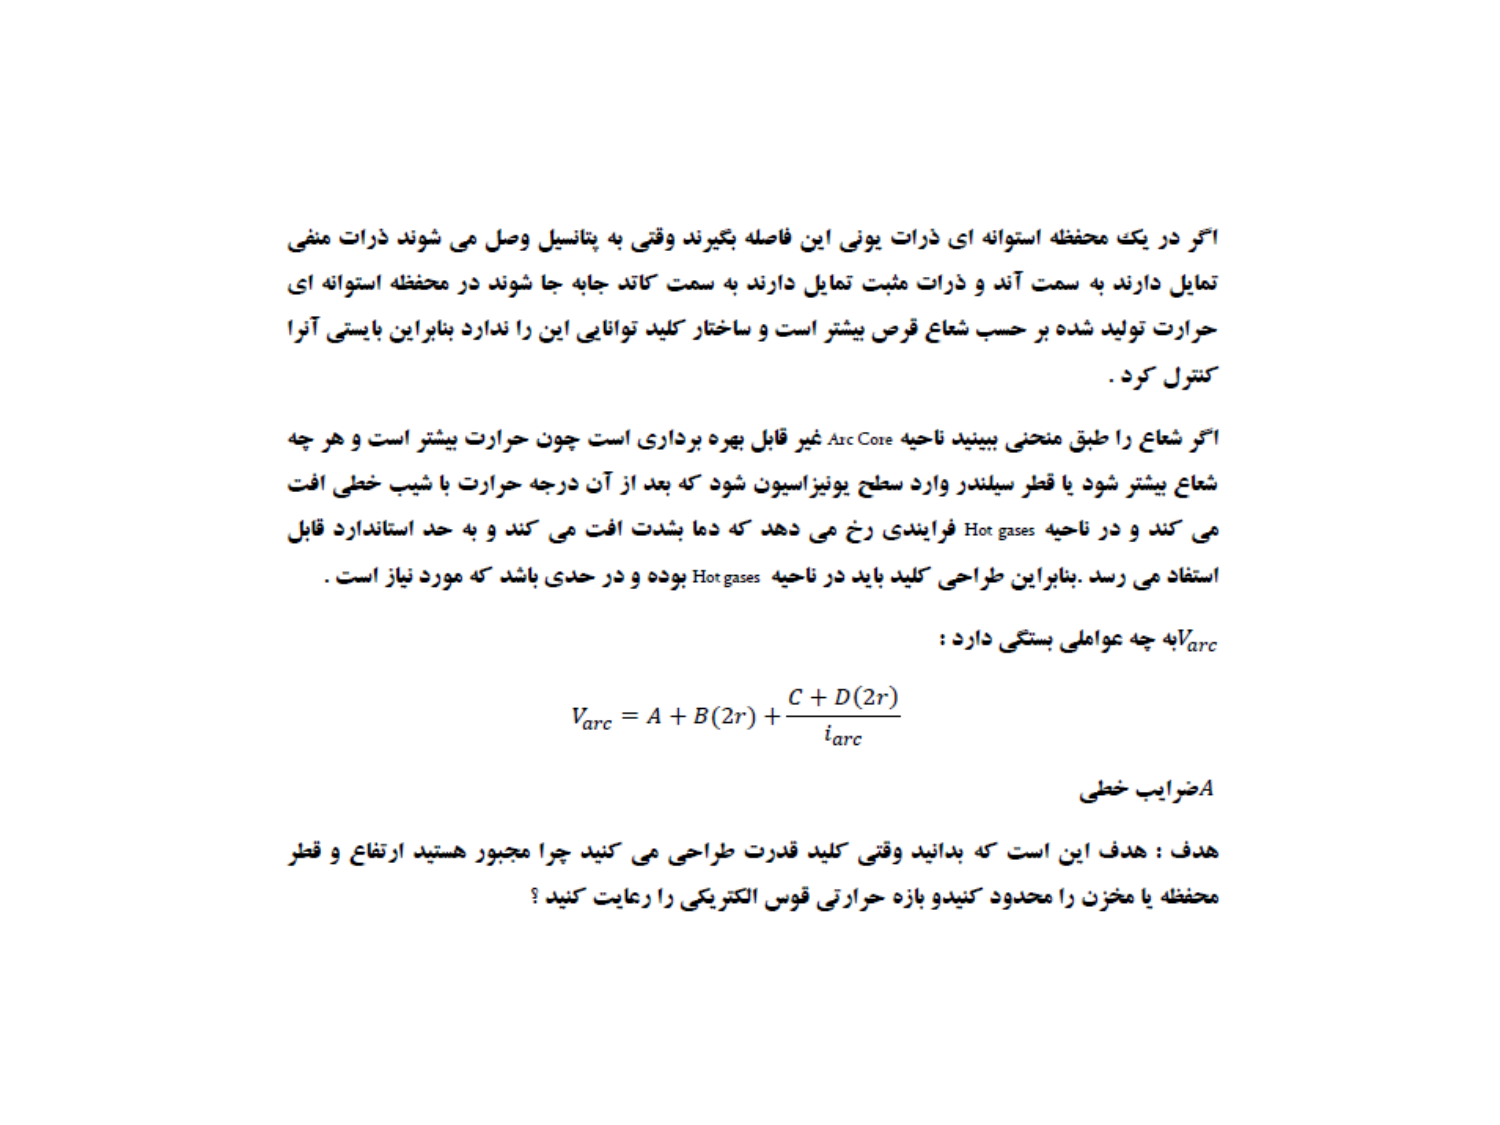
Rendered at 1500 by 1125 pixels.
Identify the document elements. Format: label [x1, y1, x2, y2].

picture [266, 204, 1234, 922]
